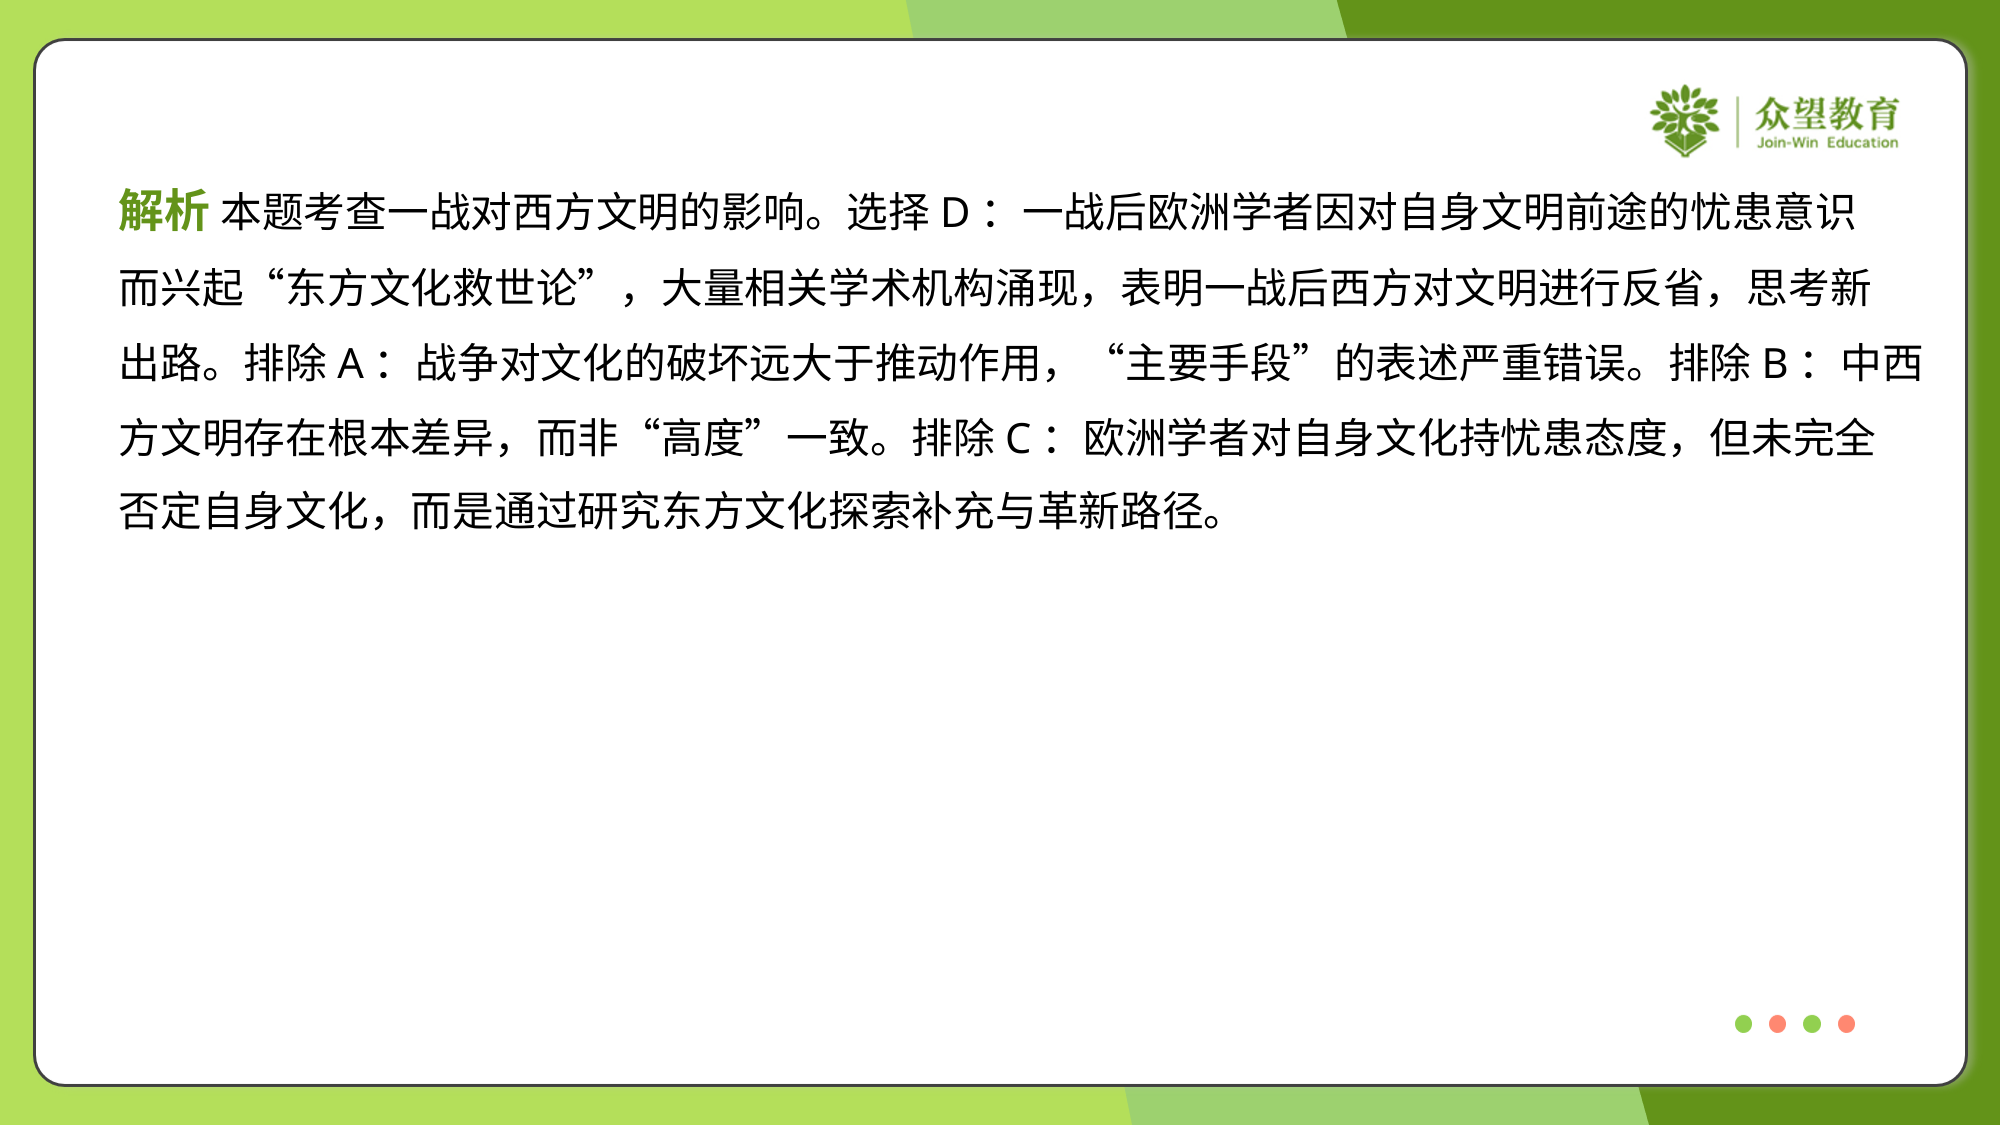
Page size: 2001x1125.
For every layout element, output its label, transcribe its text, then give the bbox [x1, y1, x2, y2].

text_box 解析 本题考查一战对西方文明的影响。选择D：一战后欧洲学者因对自身文明前途的忧患意识 而兴起“东方文化救世论”，大量相关学术机构涌现，表明一战后西方对文明进行反省，思考新 出路。排除A：战争对文化的破坏远大于推动作用，“主要手段”的表述严重错误。排除B：中西 方文明存在根本差异，而非“高度”一致。排除C：欧洲学者对自身文化持忧患态度，但未完全 否定自身文化，而是通过研究东方文化探索补充与革新路径。 [118, 159, 1883, 527]
picture [0, 0, 2000, 1125]
